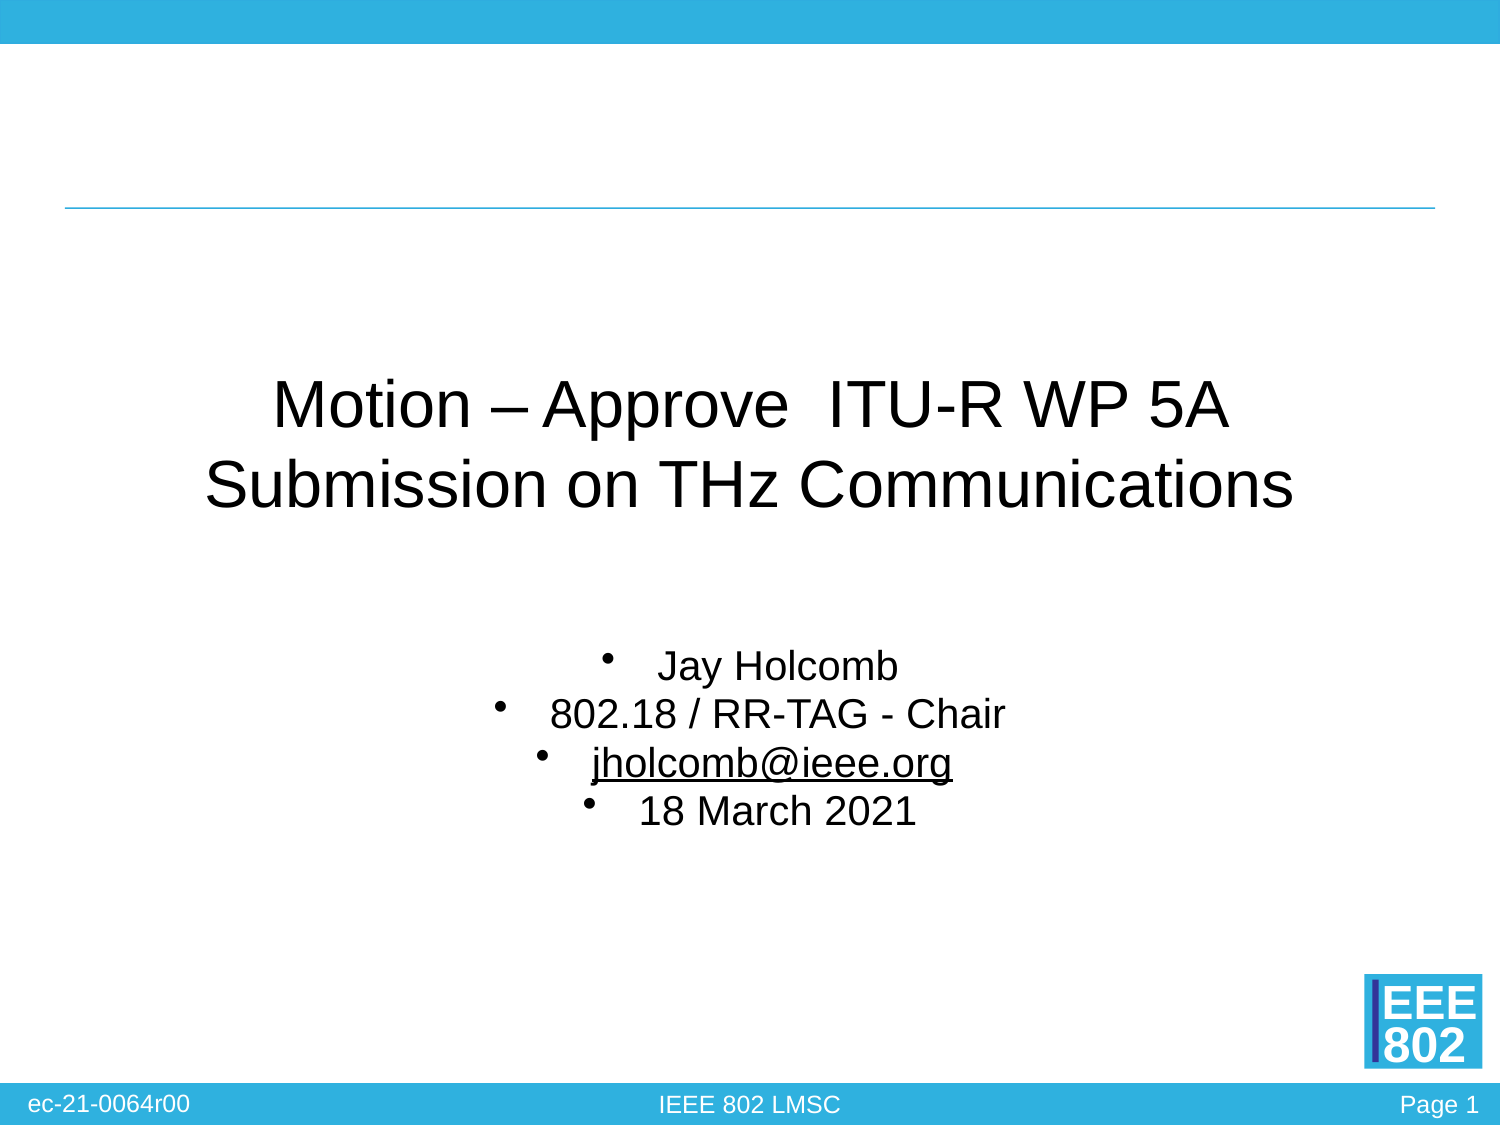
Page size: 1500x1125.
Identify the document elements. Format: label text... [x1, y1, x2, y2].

text_box Jay Holcomb 802.18 / RR-TAG - Chair jholcomb@ieee.org 18 March 2021 [224, 641, 1275, 929]
text_box Motion – Approve ITU-R WP 5A Submission on THz Communications [112, 341, 1388, 460]
